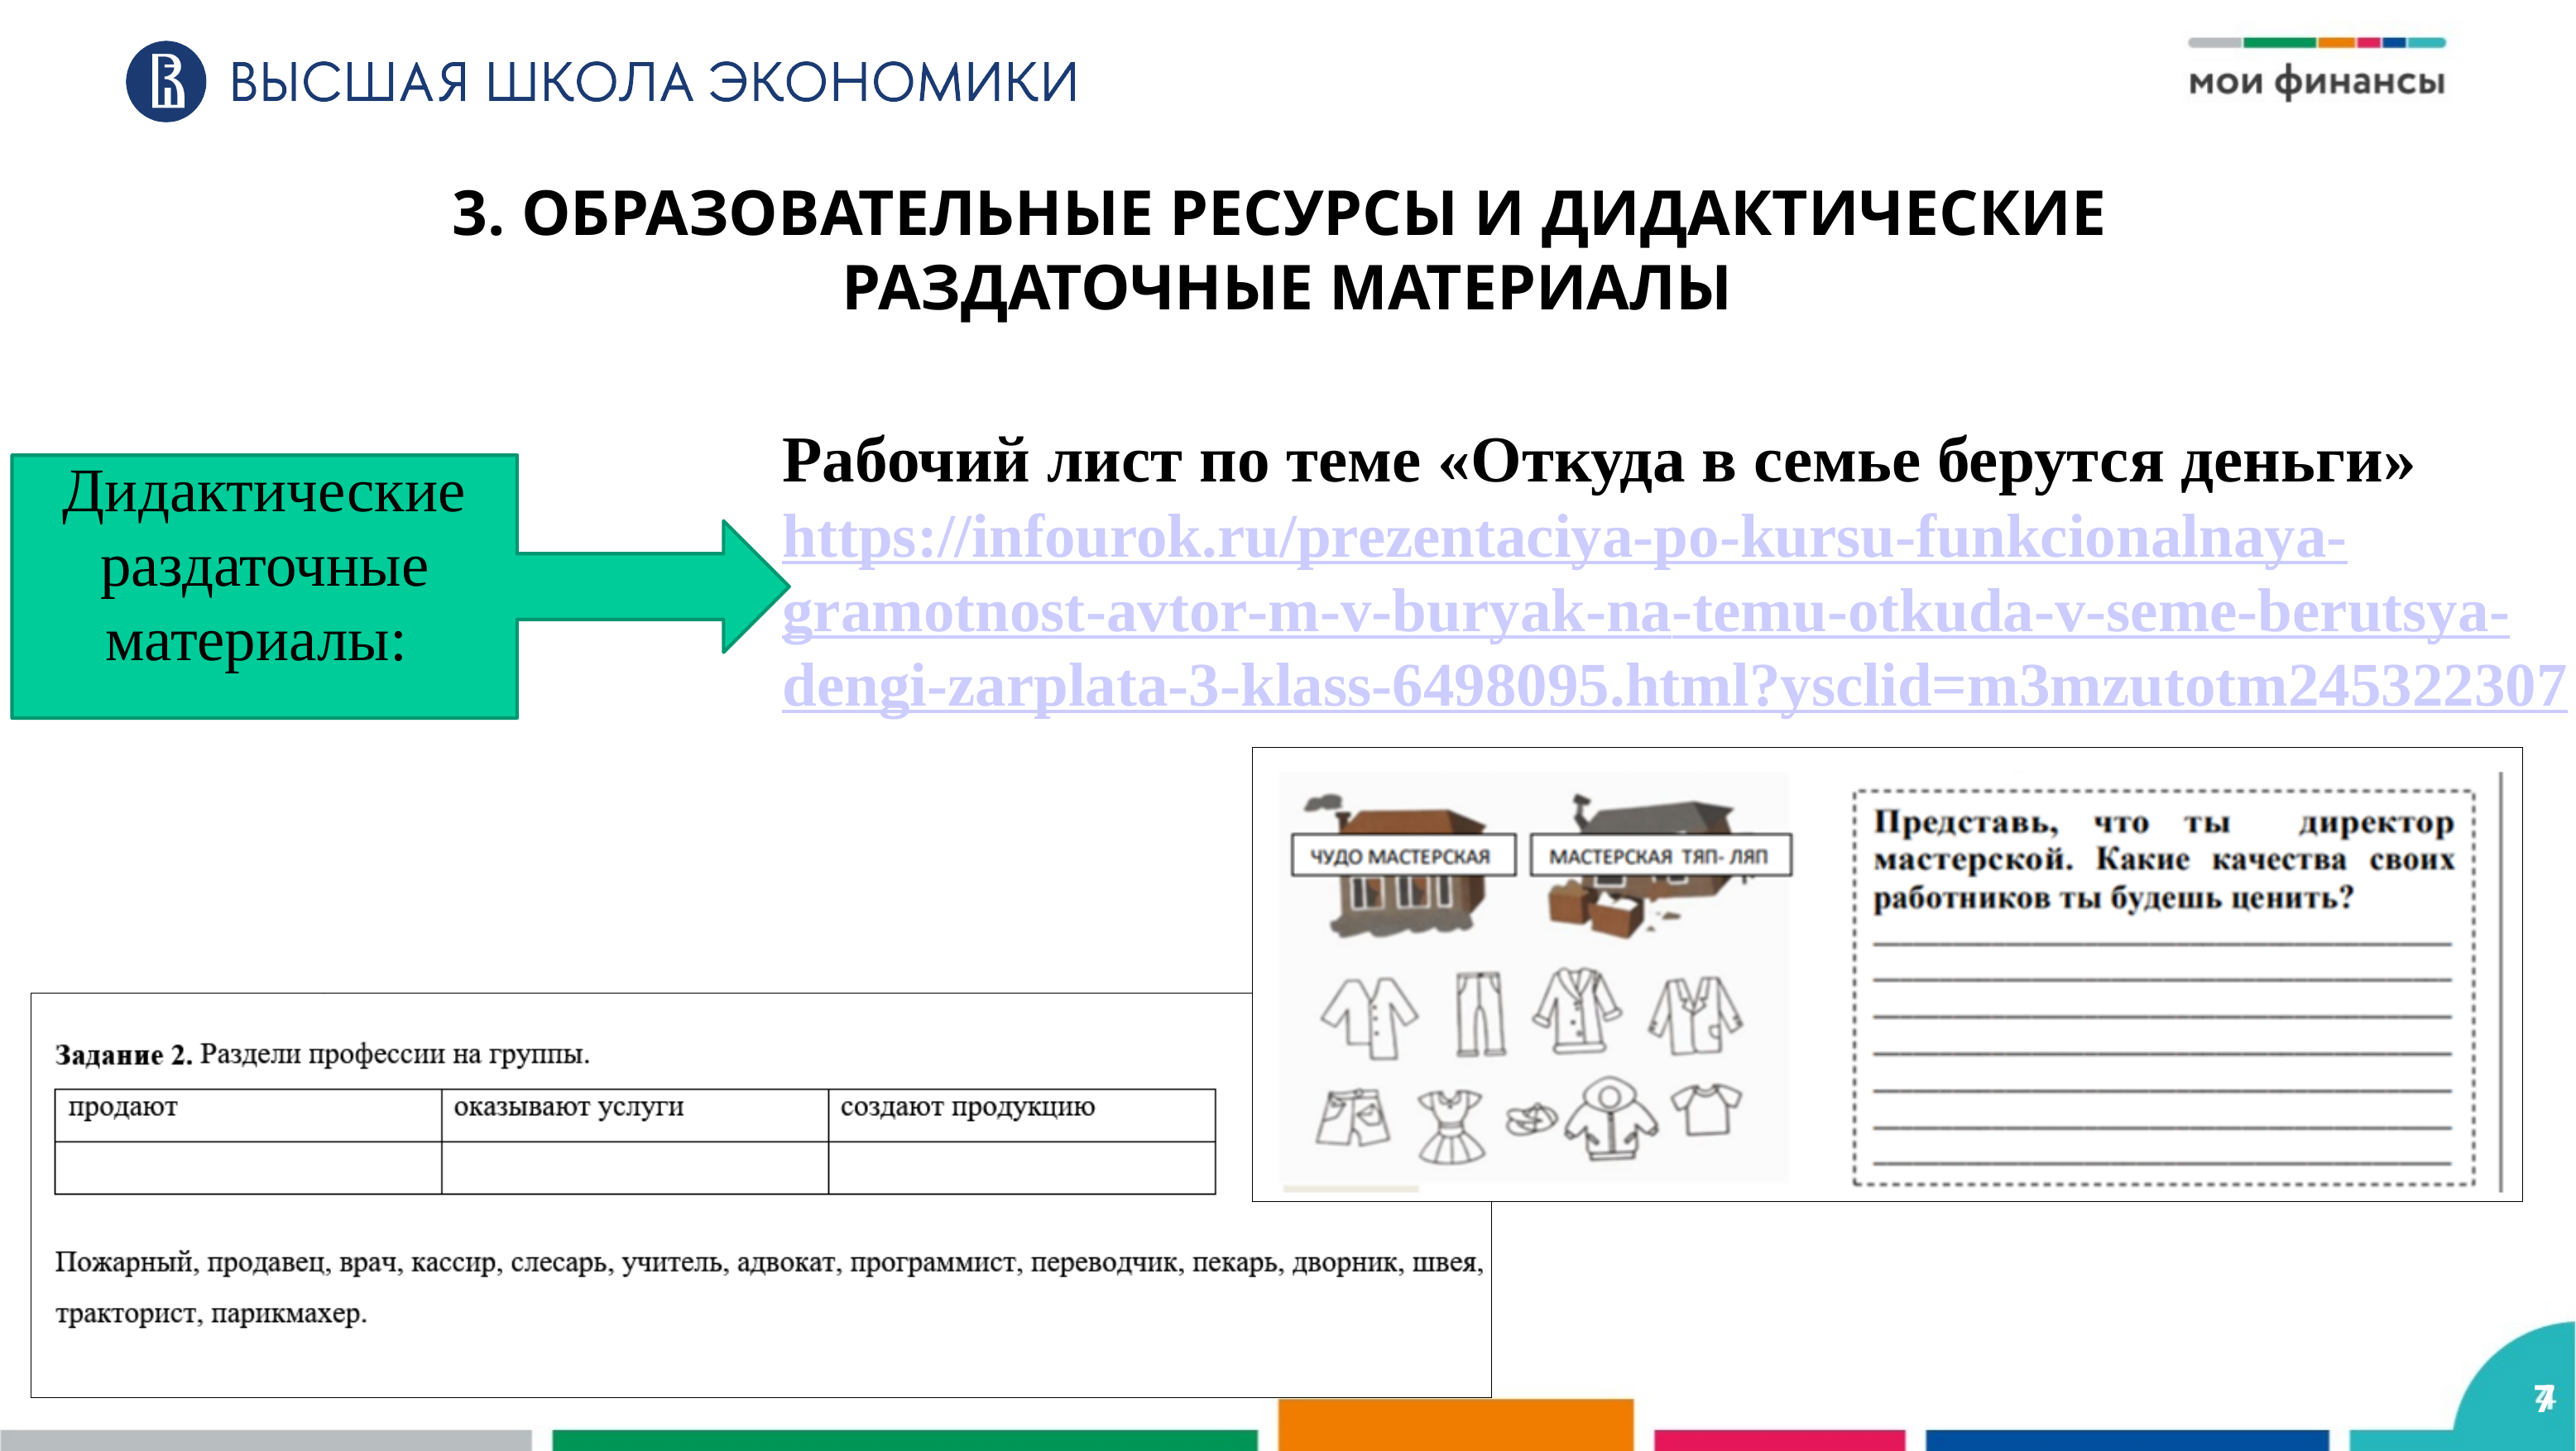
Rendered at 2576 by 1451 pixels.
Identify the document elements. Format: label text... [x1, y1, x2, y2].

text_box Дидактические раздаточные материалы: [10, 453, 791, 721]
text_box Рабочий лист по теме «Откуда в семье берутся деньги» https://infourok.ru/prezentaciya-po-kursu-funkcionalnaya-gramotnost-avtor-m-v-buryak-na-temu-otkuda-v-seme-berutsya-dengi-zarplata-3-klass-6498095.html?ysclid=m3mzutotm245322307 [770, 410, 2576, 725]
picture [0, 0, 2576, 163]
slide_number 7 [2470, 1365, 2576, 1430]
picture [0, 332, 2576, 1451]
text_box 3. ОБРАЗОВАТЕЛЬНЫЕ РЕСУРСЫ И ДИДАКТИЧЕСКИЕ РАЗДАТОЧНЫЕ МАТЕРИАЛЫ [0, 163, 2576, 332]
